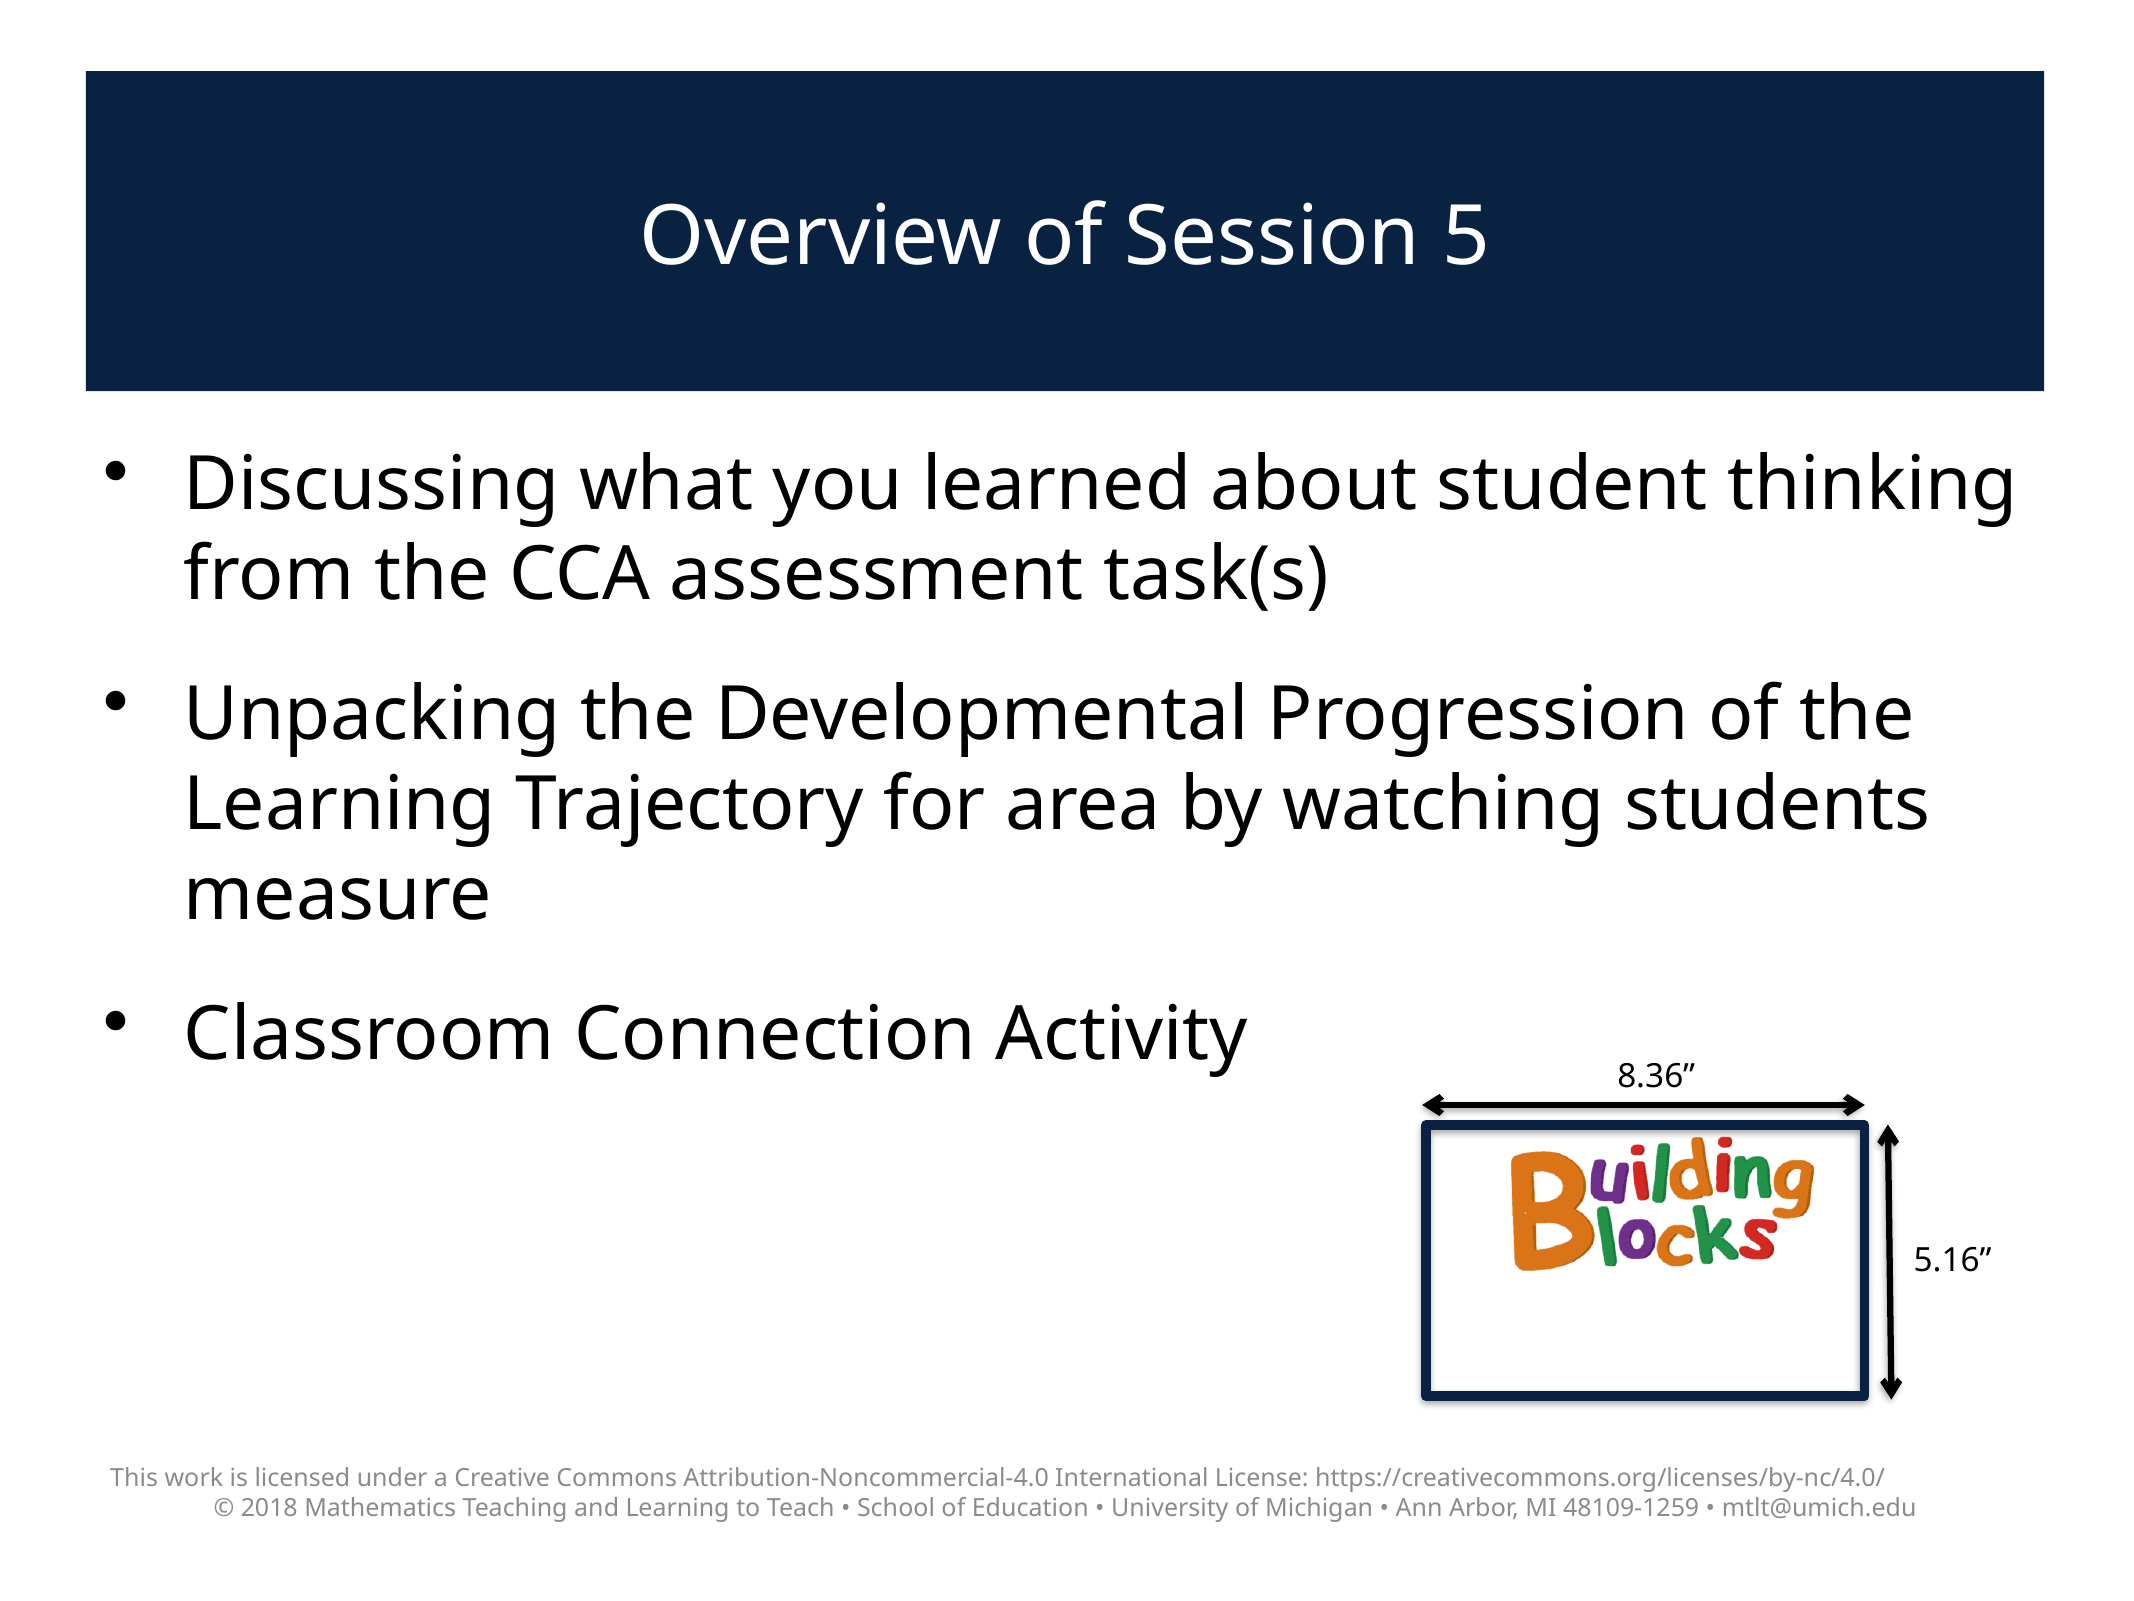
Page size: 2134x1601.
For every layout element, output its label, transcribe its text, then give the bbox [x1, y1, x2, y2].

list Discussing what you learned about student thinking from the CCA assessment task(s) Unpacking the Developmental Progression of the Learning Trajectory for area by watching students measure Classroom Connection Activity [88, 426, 2045, 1430]
text_box This work is licensed under a Creative Commons Attribution-Noncommercial-4.0 International License: https://creativecommons.org/licenses/by-nc/4.0/ © 2018 Mathematics Teaching and Learning to Teach • School of Education • University of Michigan • Ann Arbor, MI 48109-1259 • mtlt@umich.edu [88, 1436, 2045, 1547]
text_box 5.16” [1898, 1231, 2007, 1286]
title Overview of Session 5 [85, 71, 2045, 392]
text_box 8.36” [1602, 1047, 1711, 1102]
picture [1493, 1119, 1831, 1291]
text_box [1425, 1124, 1866, 1397]
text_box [1887, 1124, 1892, 1400]
